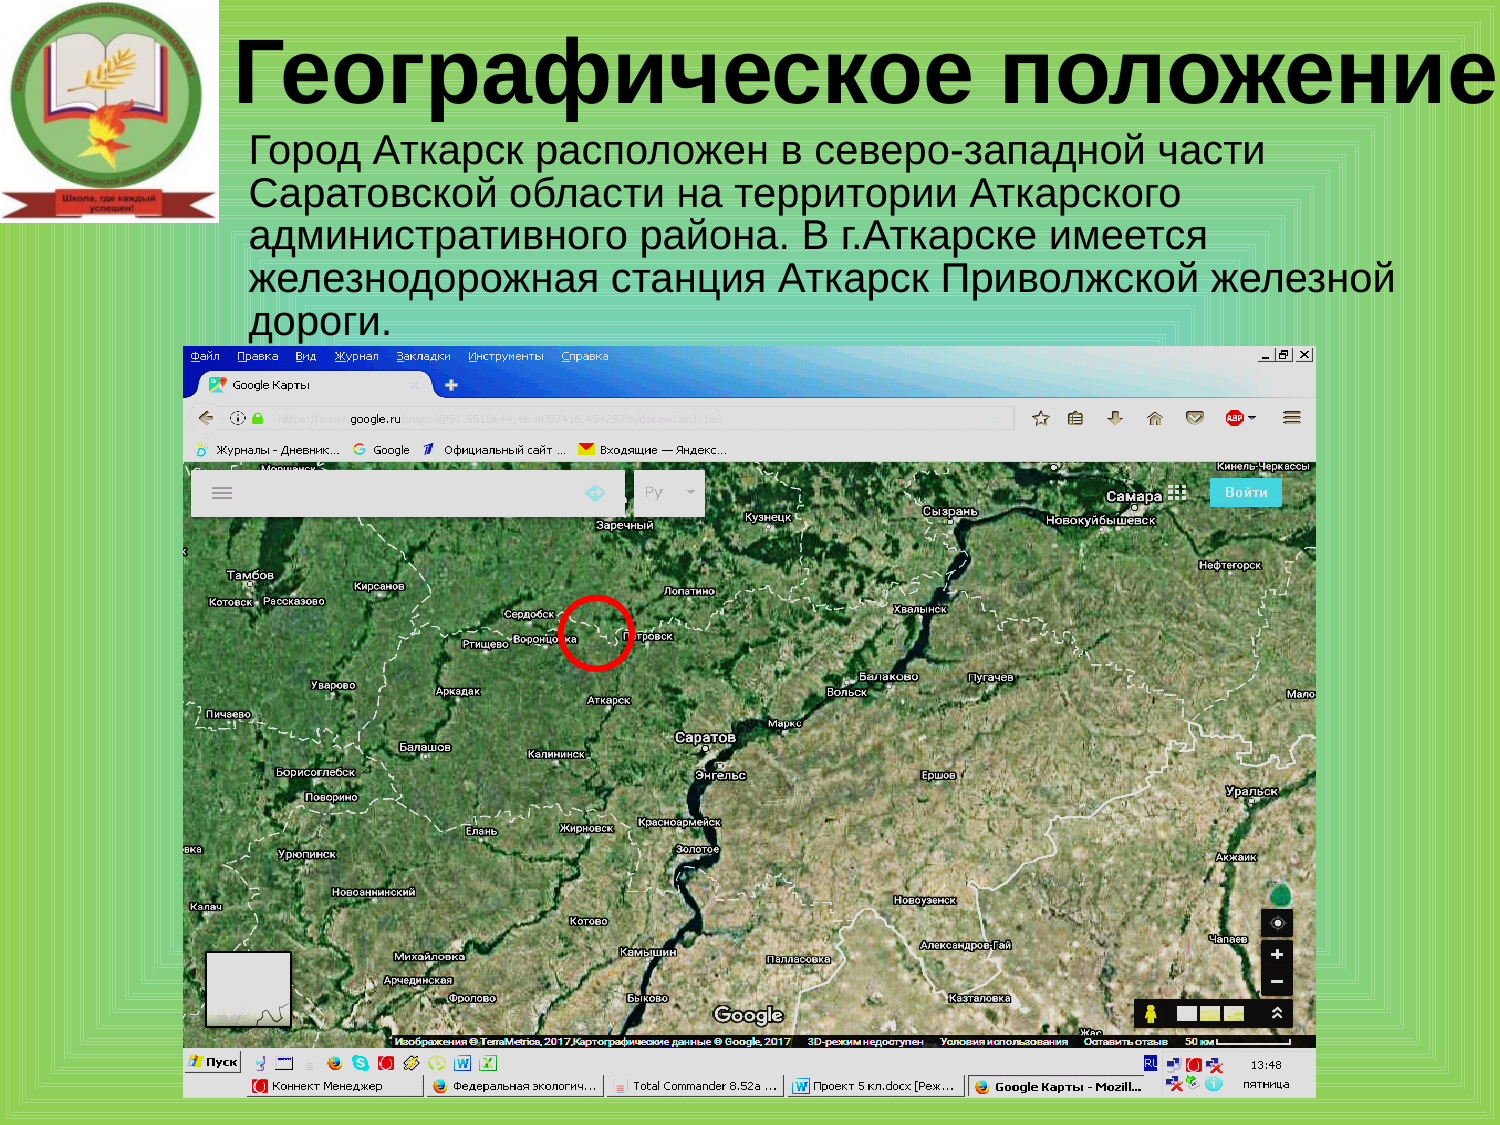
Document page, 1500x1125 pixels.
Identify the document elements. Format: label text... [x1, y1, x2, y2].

picture [0, 0, 219, 224]
text_box Географическое положение [219, 4, 1500, 130]
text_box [182, 346, 1317, 1099]
list Город Аткарск расположен в северо-западной части Саратовской области на территории Аткарского административного района. В г.Аткарске имеется железнодорожная станция Аткарск Приволжской железной дороги. [218, 130, 1500, 811]
